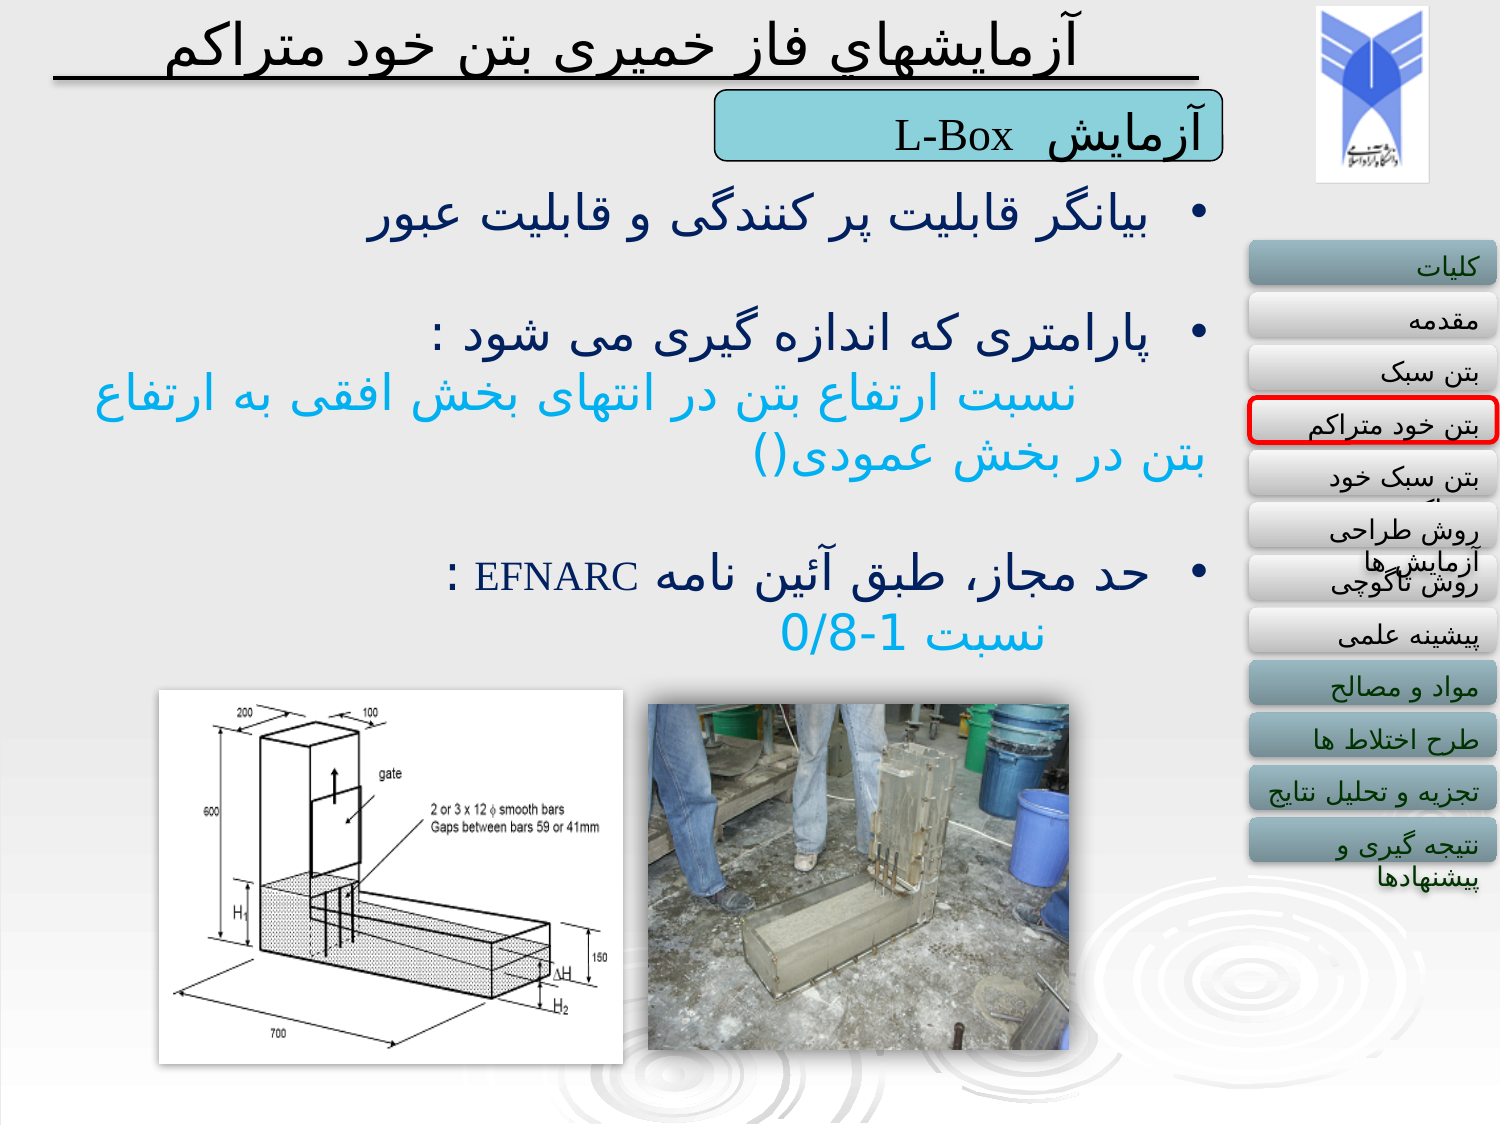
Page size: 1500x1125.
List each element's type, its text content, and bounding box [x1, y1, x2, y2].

picture [172, 703, 609, 1050]
picture [1316, 6, 1432, 185]
text_box بتن سبک خود متراکم [1249, 449, 1497, 495]
text_box بتن خود متراکم [1249, 397, 1497, 443]
table_cell 1644 [638, 693, 1078, 1059]
text_box تجزیه و تحلیل نتایج [154, 685, 1085, 1070]
text_box روش تاگوچی [1249, 555, 1497, 600]
picture [648, 703, 1070, 1050]
text_box آزمايش L-Box [714, 89, 1223, 161]
text_box تجزیه و تحلیل نتایج [1249, 764, 1497, 810]
text_box بتن سبک [1249, 344, 1497, 390]
text_box طرح اختلاط ها [1249, 712, 1497, 758]
text_box مقدمه [1249, 292, 1497, 338]
text_box روش طراحی آزمایش ها [1249, 502, 1497, 548]
text_box پیشینه علمی [1249, 607, 1497, 653]
text_box مواد و مصالح [1249, 659, 1497, 705]
text_box کلیات [1249, 239, 1497, 285]
text_box نتیجه گیری و پیشنهادها [1249, 817, 1497, 863]
subtitle آزمايشهاي فاز خمیری بتن خود متراكم [0, 0, 1246, 1125]
